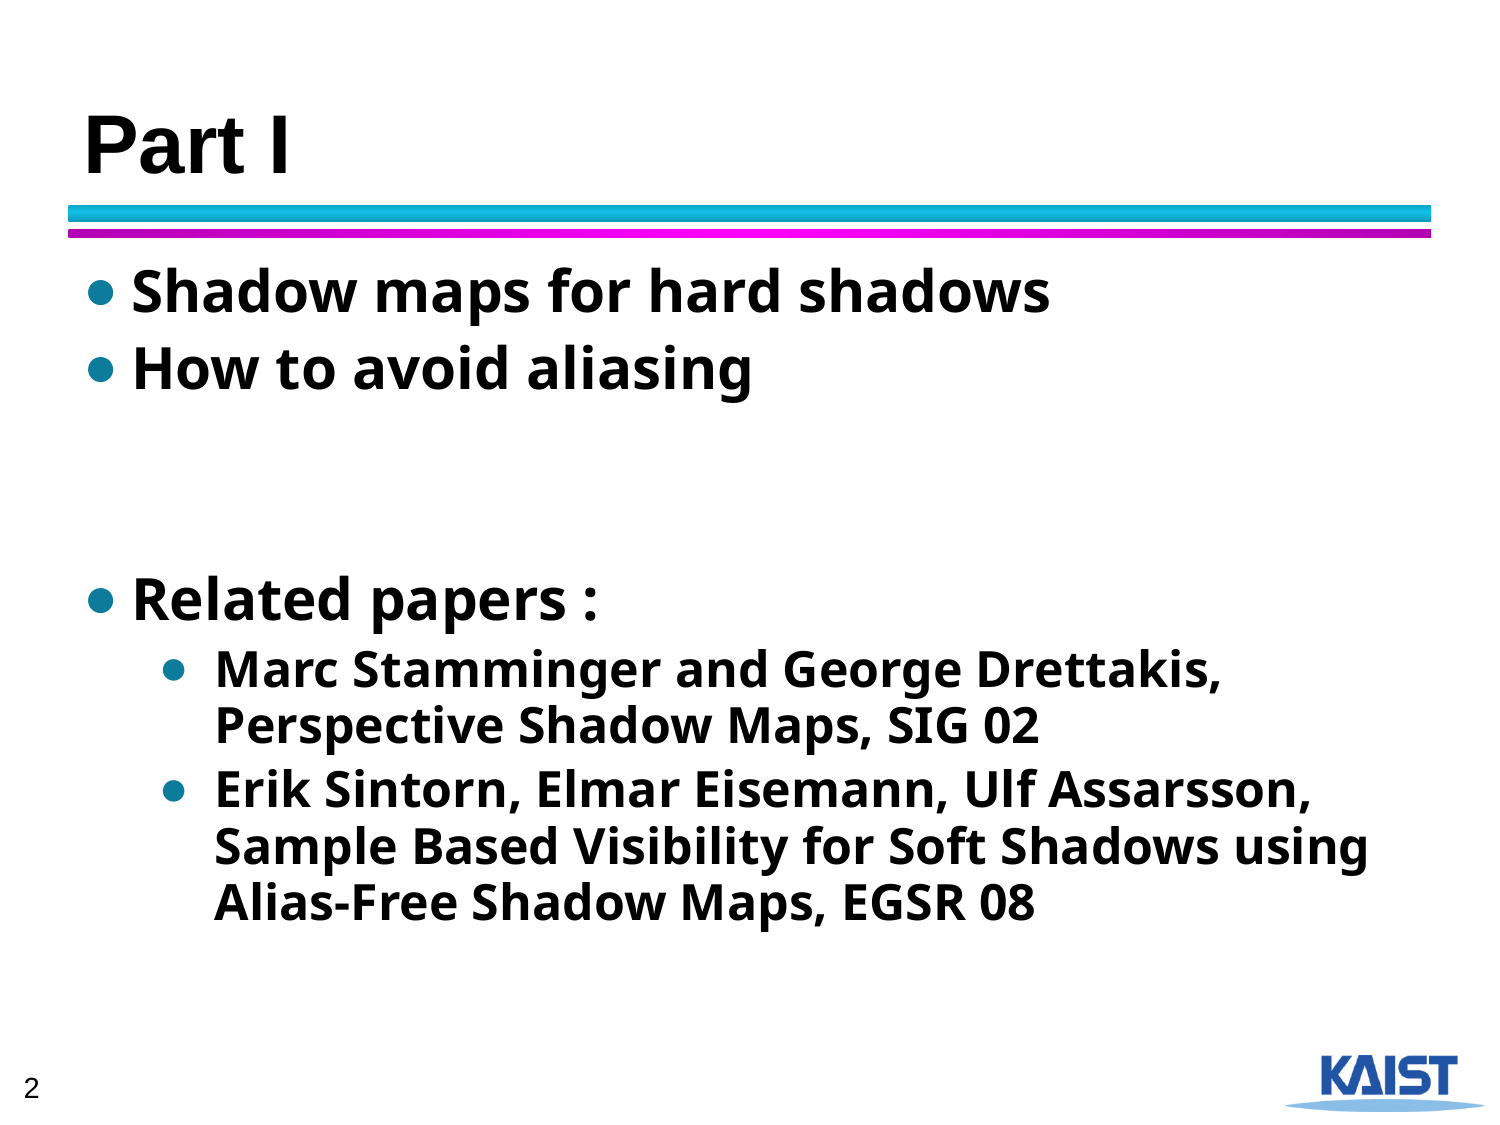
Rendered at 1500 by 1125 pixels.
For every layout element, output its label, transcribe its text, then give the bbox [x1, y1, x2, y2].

list Shadow maps for hard shadows How to avoid aliasing Related papers : Marc Stamminger and George Drettakis, Perspective Shadow Maps, SIG 02 Erik Sintorn, Elmar Eisemann, Ulf Assarsson, Sample Based Visibility for Soft Shadows using Alias-Free Shadow Maps, EGSR 08 [68, 259, 1434, 1093]
picture [1284, 1055, 1485, 1112]
title Part I [68, 48, 1428, 199]
